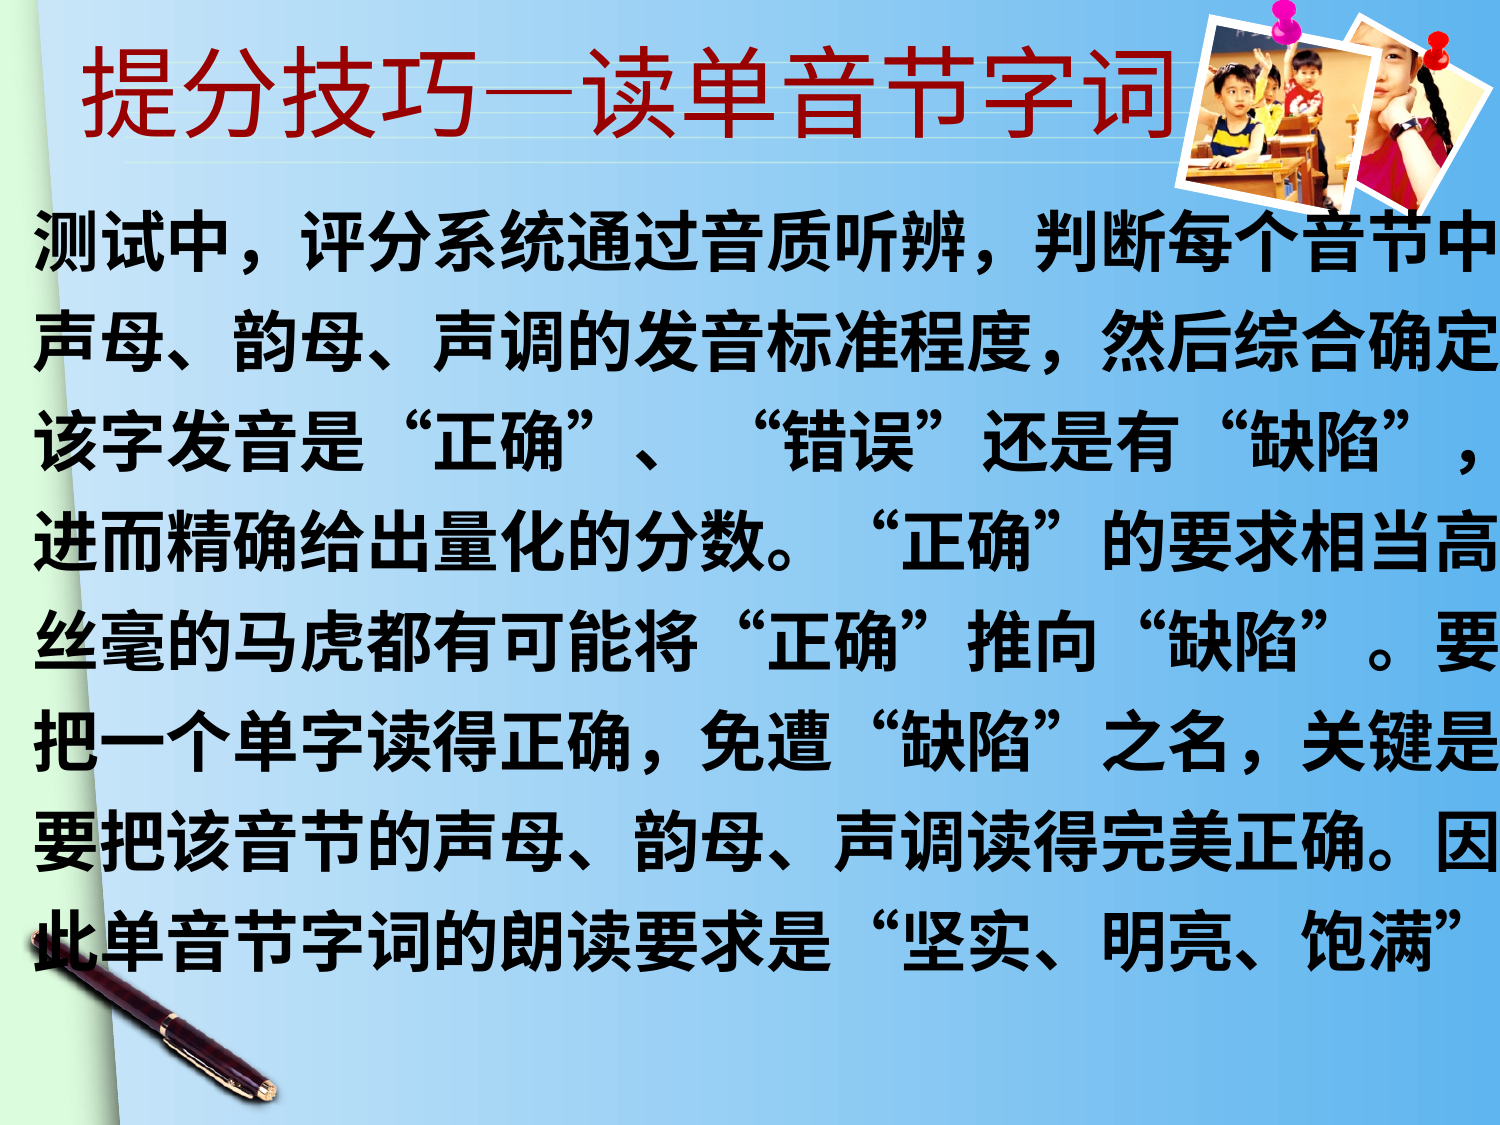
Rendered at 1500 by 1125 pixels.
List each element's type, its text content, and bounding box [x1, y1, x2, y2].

picture [1247, 0, 1371, 172]
picture [1351, 22, 1484, 172]
text_box 测试中，评分系统通过音质听辨，判断每个音节中声母、韵母、声调的发音标准程度，然后综合确定该字发音是“正确”、 “错误”还是有“缺陷”，进而精确给出量化的分数。“正确”的要求相当高，丝毫的马虎都有可能将“正确”推向“缺陷”。要把一个单字读得正确，免遭“缺陷”之名，关键是要把该音节的声母、韵母、声调读得完美正确。因此单音节字词的朗读要求是“坚实、明亮、饱满”。 [17, 172, 1500, 987]
text_box 提分技巧—读单音节字词 [64, 0, 1247, 172]
picture [0, 0, 288, 1125]
